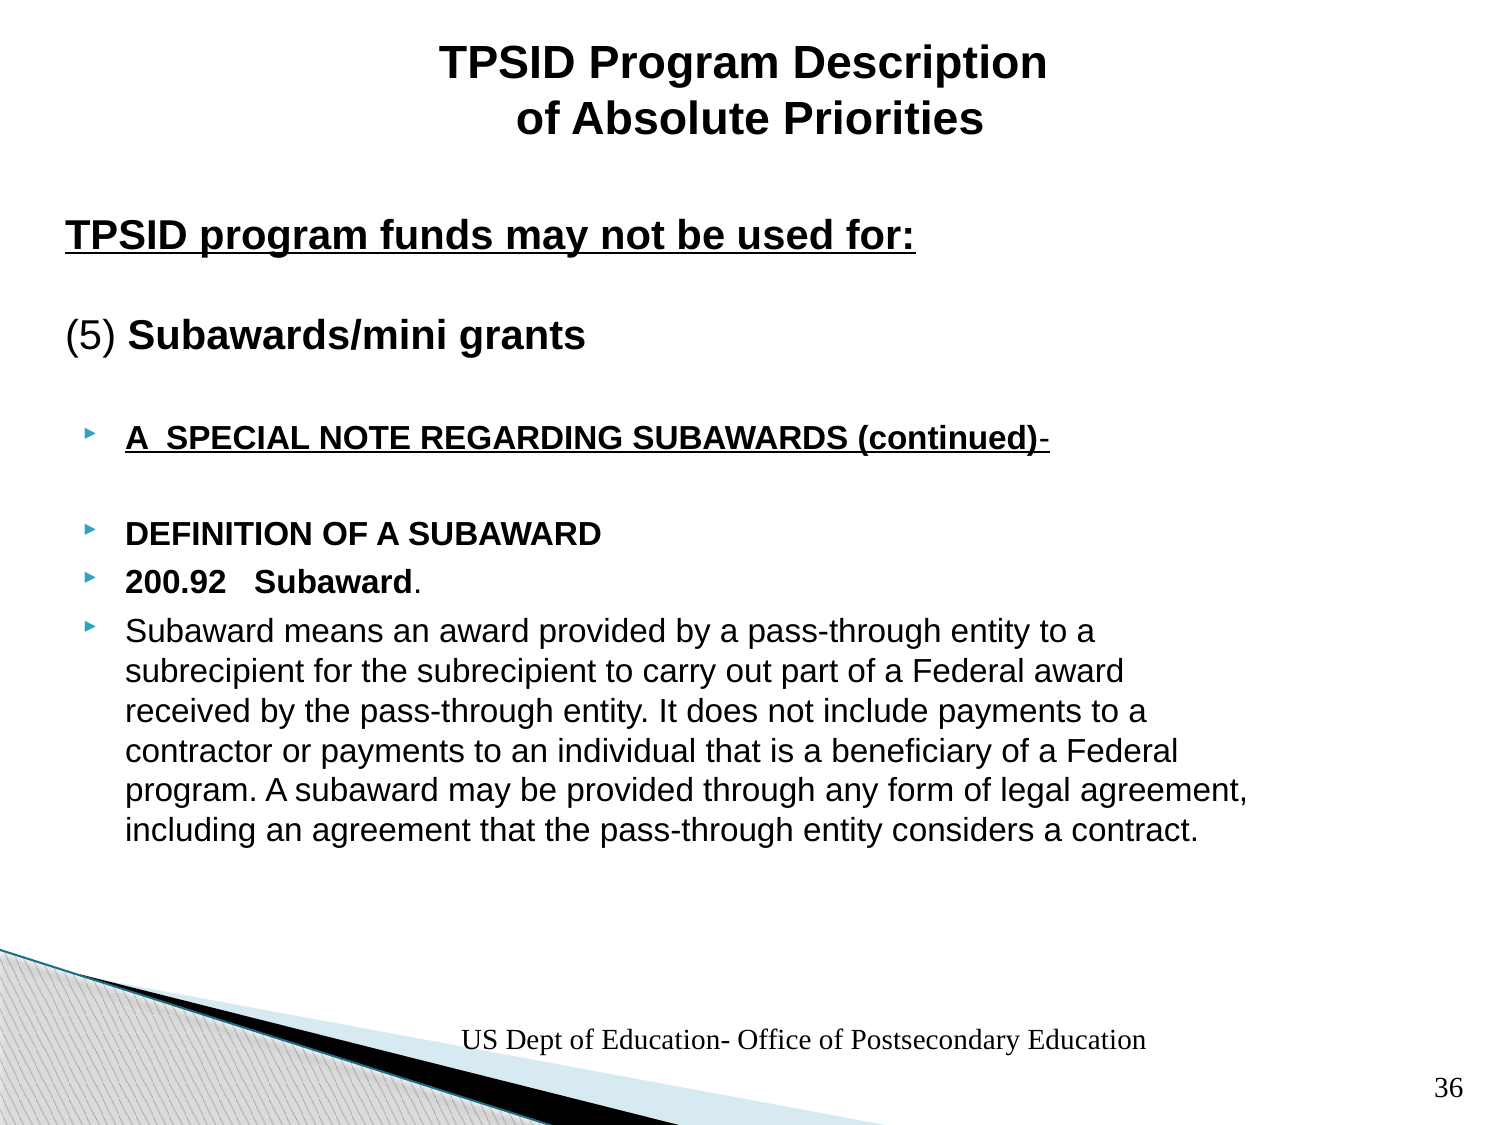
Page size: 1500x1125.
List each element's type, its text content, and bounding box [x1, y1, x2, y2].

title TPSID Program Description of Absolute Priorities [37, 24, 1450, 152]
slide_number 36 [1418, 1051, 1479, 1112]
list TPSID program funds may not be used for: (5) Subawards/mini grants A SPECIAL NOTE REGARDING SUBAWARDS (continued)- DEFINITION OF A SUBAWARD 200.92 Subaward. Subaward means an award provided by a pass-through entity to a subrecipient for the subrecipient to carry out part of a Federal award received by the pass-through entity. It does not include payments to a contractor or payments to an individual that is a beneficiary of a Federal program. A subaward may be provided through any form of legal agreement, including an agreement that the pass-through entity considers a contract. [50, 152, 1275, 759]
footer US Dept of Education- Office of Postsecondary Education [387, 1025, 1163, 1063]
